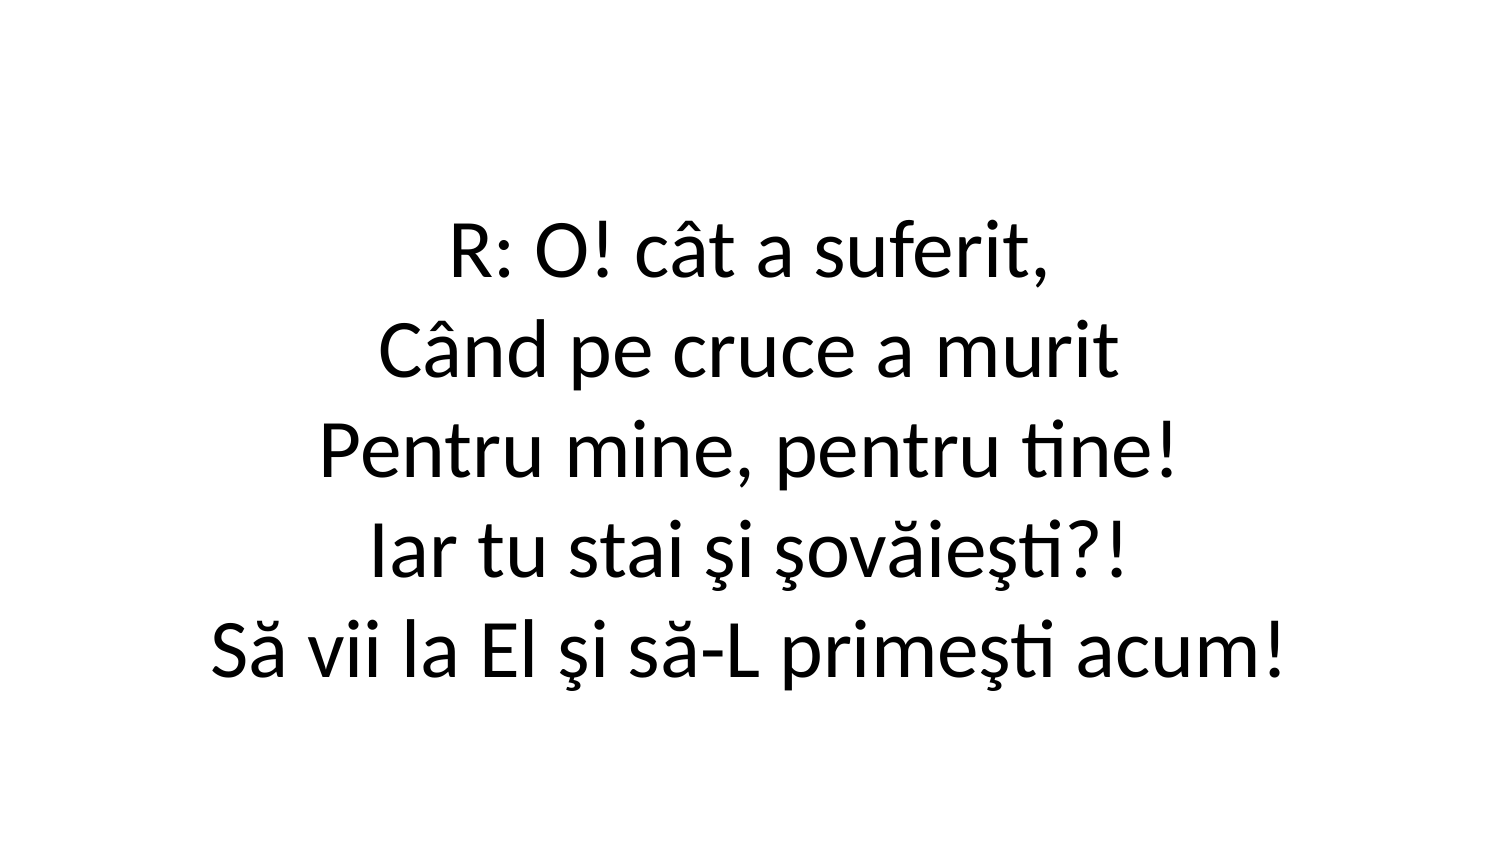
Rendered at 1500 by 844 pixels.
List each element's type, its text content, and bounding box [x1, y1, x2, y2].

text_box R: O! cât a suferit, Când pe cruce a murit Pentru mine, pentru tine! Iar tu stai şi şovăieşti?! Să vii la El şi să-L primeşti acum! [195, 142, 1305, 702]
